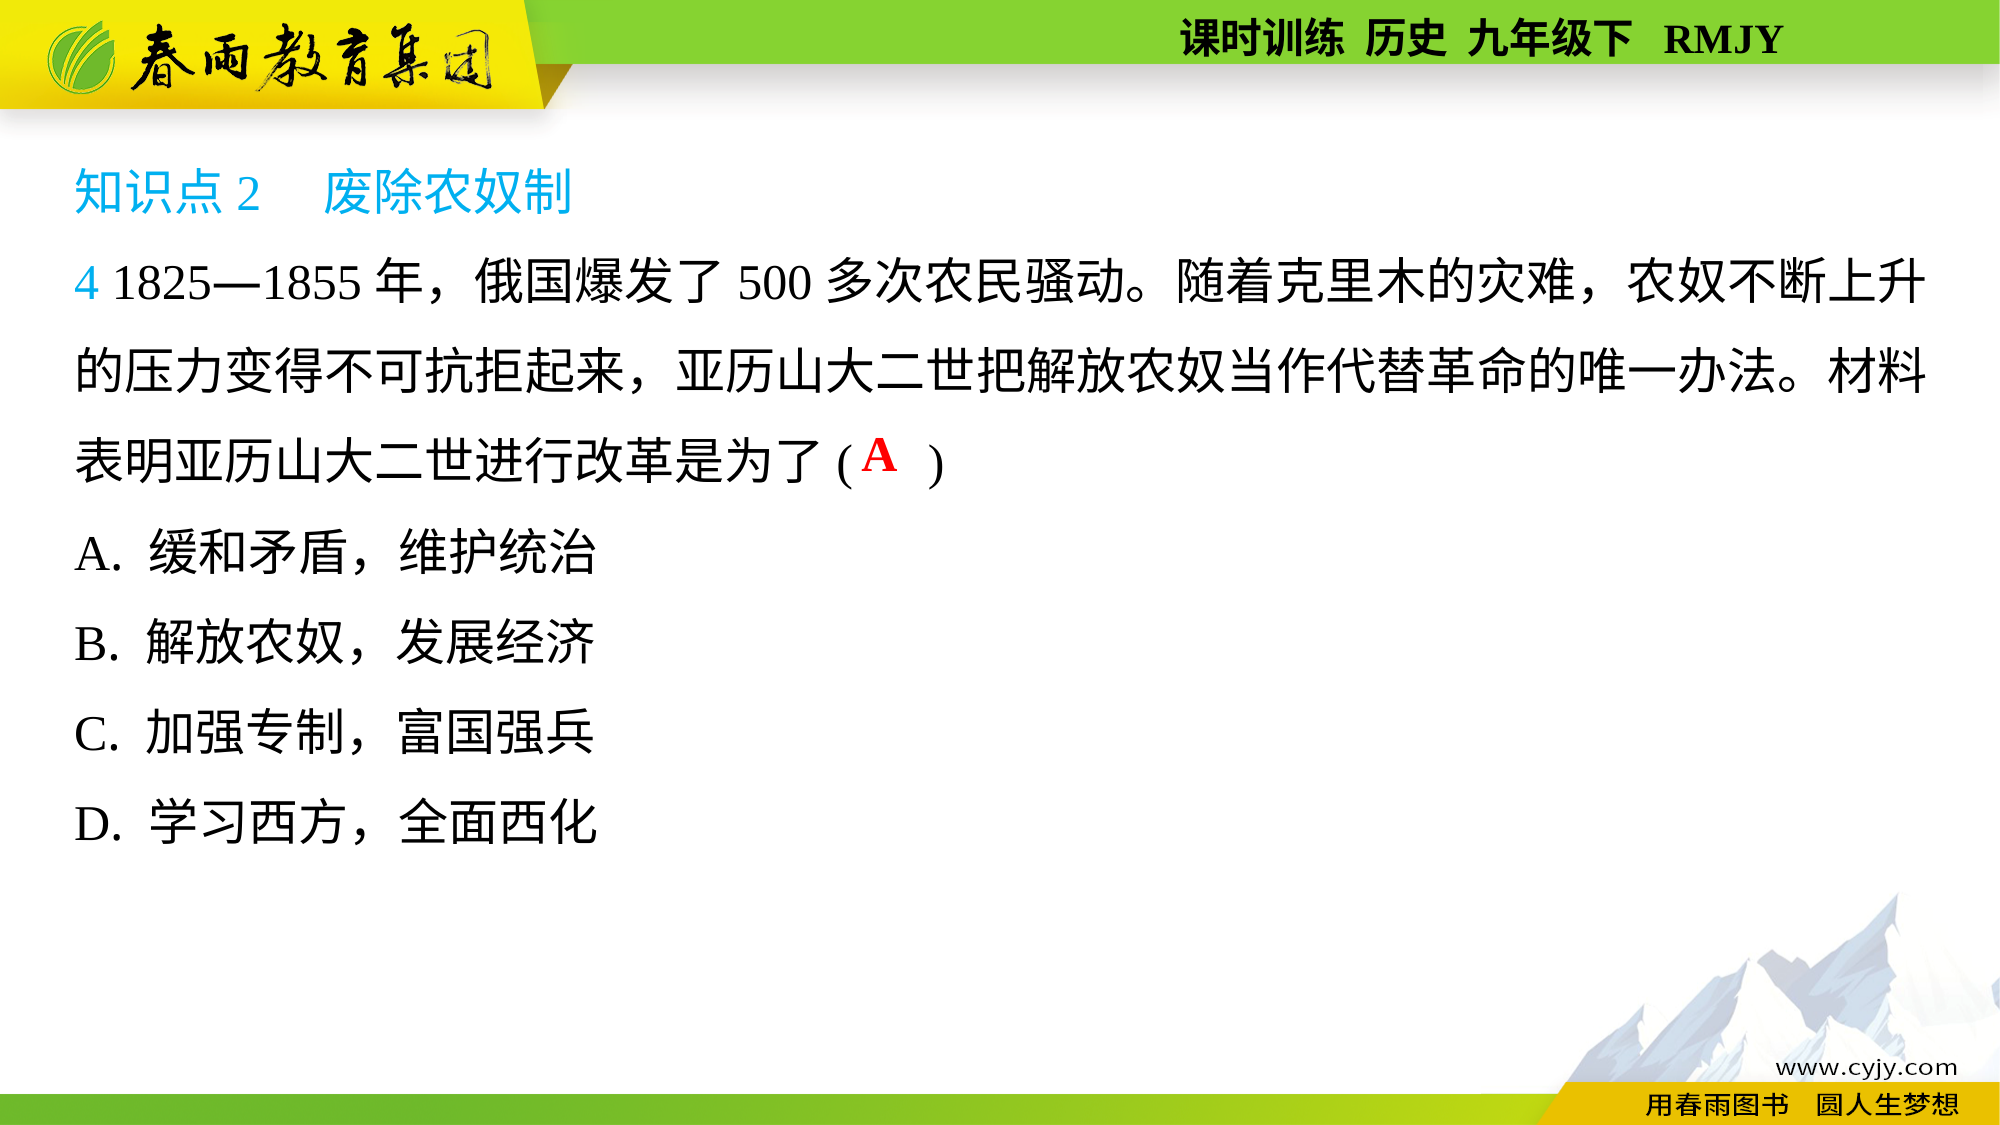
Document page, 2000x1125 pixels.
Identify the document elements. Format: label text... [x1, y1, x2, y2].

text_box A [846, 414, 913, 490]
picture [0, 0, 2000, 1125]
list 知识点2 废除农奴制 4 1825—1855年，俄国爆发了500多次农民骚动。随着克里木的灾难，农奴不断上升的压力变得不可抗拒起来，亚历山大二世把解放农奴当作代替革命的唯一办法。材料表明亚历山大二世进行改革是为了( ) A. 缓和矛盾，维护统治 B. 解放农奴，发展经济 C. 加强专制，富国强兵 D. 学习西方，全面西化 [59, 122, 1944, 854]
